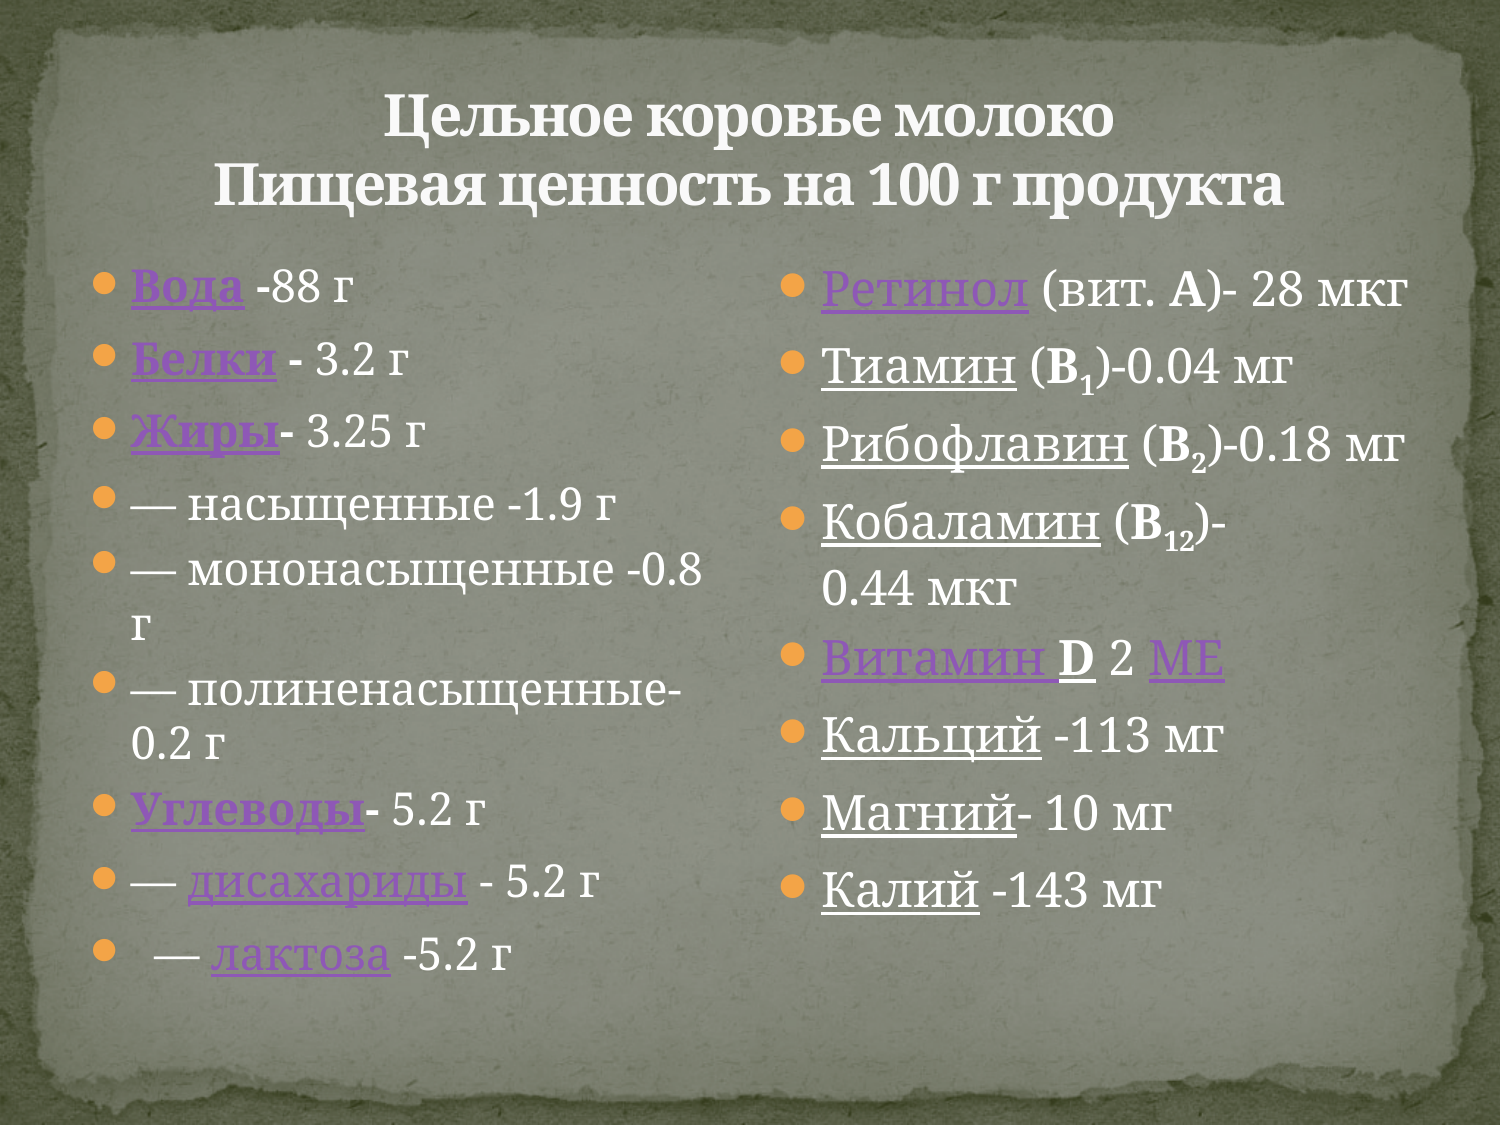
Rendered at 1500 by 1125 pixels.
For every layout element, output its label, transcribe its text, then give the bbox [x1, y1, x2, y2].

list Вода -88 г Белки - 3.2 г Жиры- 3.25 г — насыщенные -1.9 г — мононасыщенные -0.8 г — полиненасыщенные- 0.2 г Углеводы- 5.2 г — дисахариды - 5.2 г — лактоза -5.2 г [75, 249, 741, 1000]
list Ретинол (вит. A)- 28 мкг Тиамин (B1)-0.04 мг Рибофлавин (B2)-0.18 мг Кобаламин (B12)-0.44 мкг Витамин D 2 МЕ Кальций -113 мг Магний- 10 мг Калий -143 мг [762, 249, 1429, 1000]
title Цельное коровье молоко Пищевая ценность на 100 г продукта [74, 24, 1425, 225]
